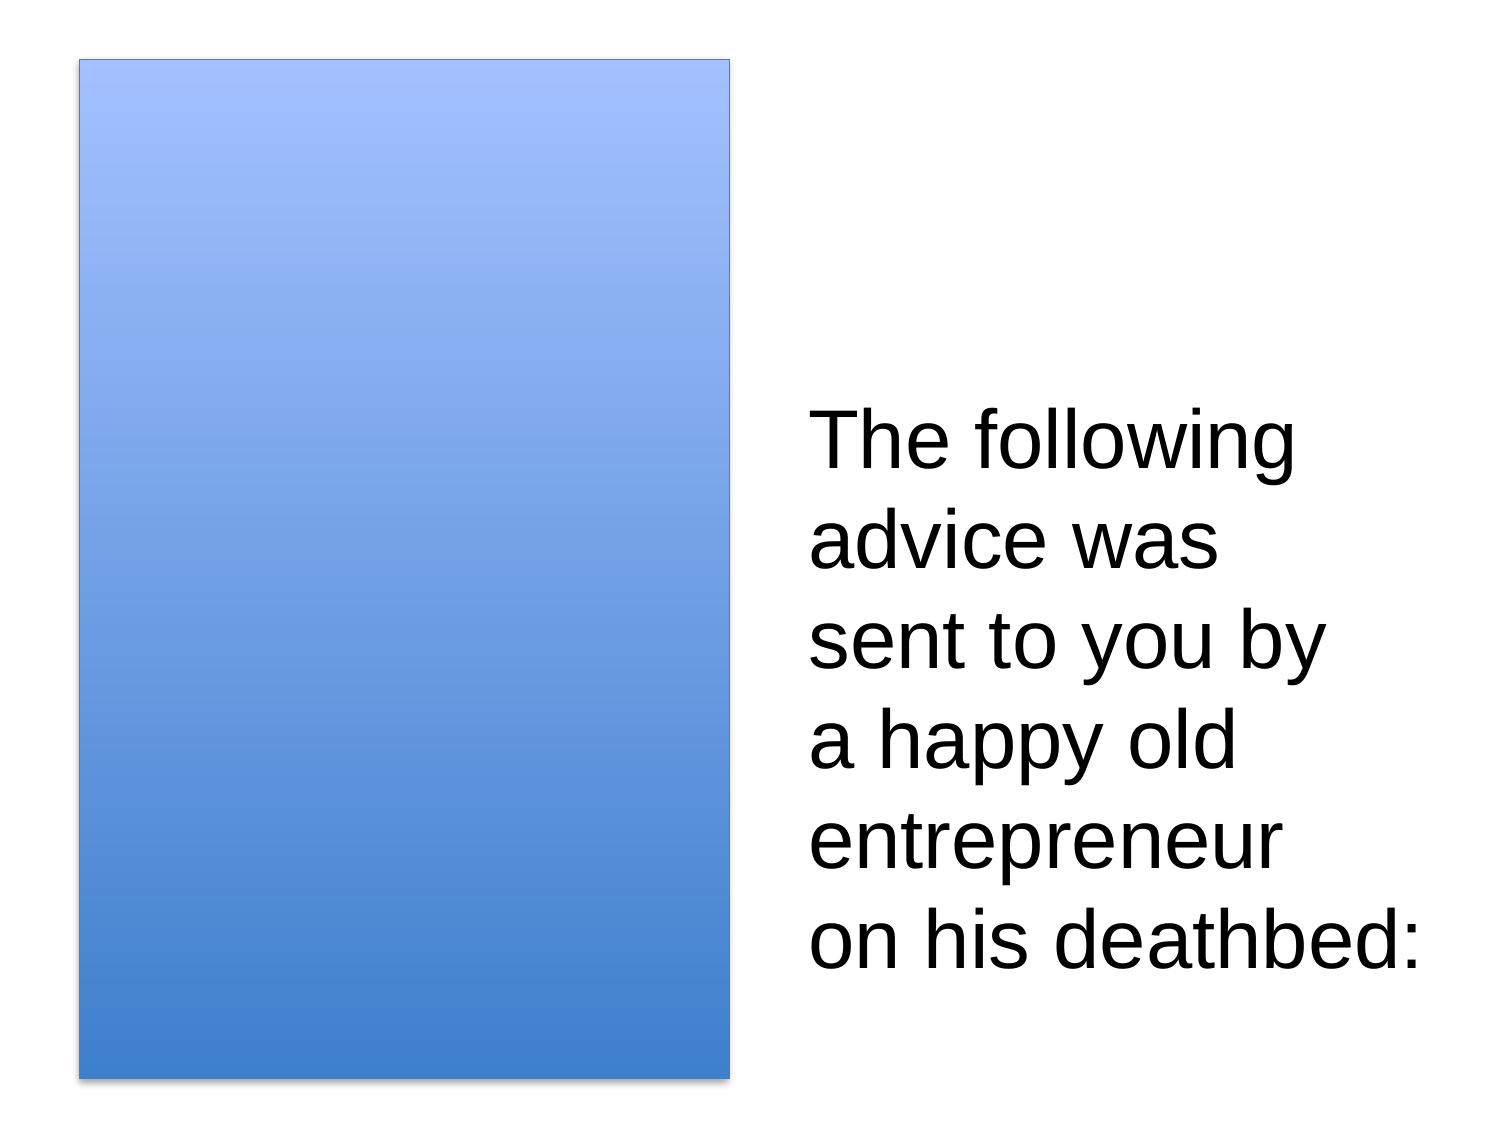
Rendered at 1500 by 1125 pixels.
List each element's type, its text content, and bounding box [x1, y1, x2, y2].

text_box The following advice was sent to you by a happy old entrepreneur on his deathbed: [793, 378, 1453, 993]
text_box [79, 59, 730, 1079]
